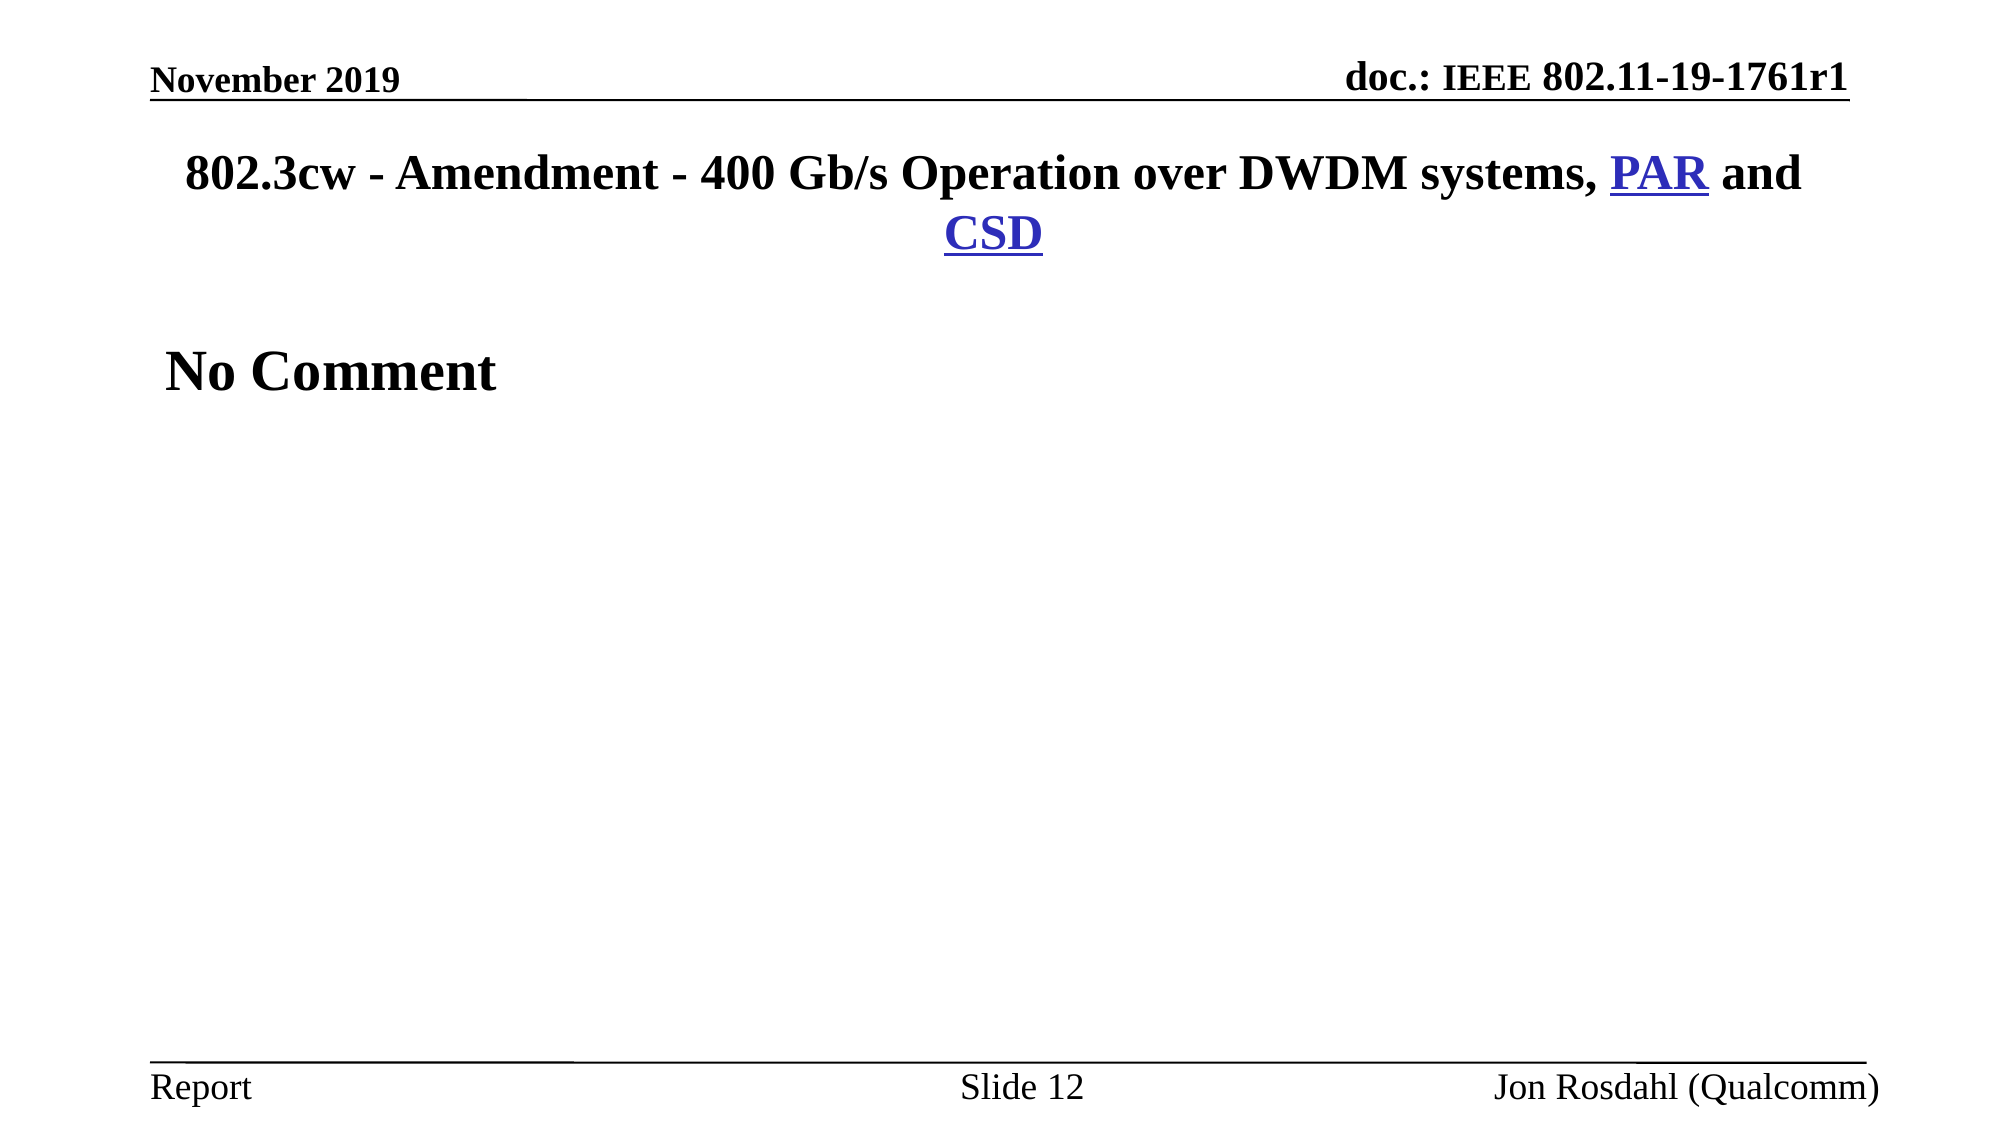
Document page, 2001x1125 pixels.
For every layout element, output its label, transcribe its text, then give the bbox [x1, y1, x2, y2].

slide_number Slide 12 [950, 1061, 1095, 1125]
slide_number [149, 49, 431, 100]
footer Jon Rosdahl (Qualcomm) [1436, 1061, 1881, 1108]
list No Comment [149, 324, 1850, 1000]
title 802.3cw - Amendment - 400 Gb/s Operation over DWDM systems, PAR and CSD [149, 112, 1850, 288]
